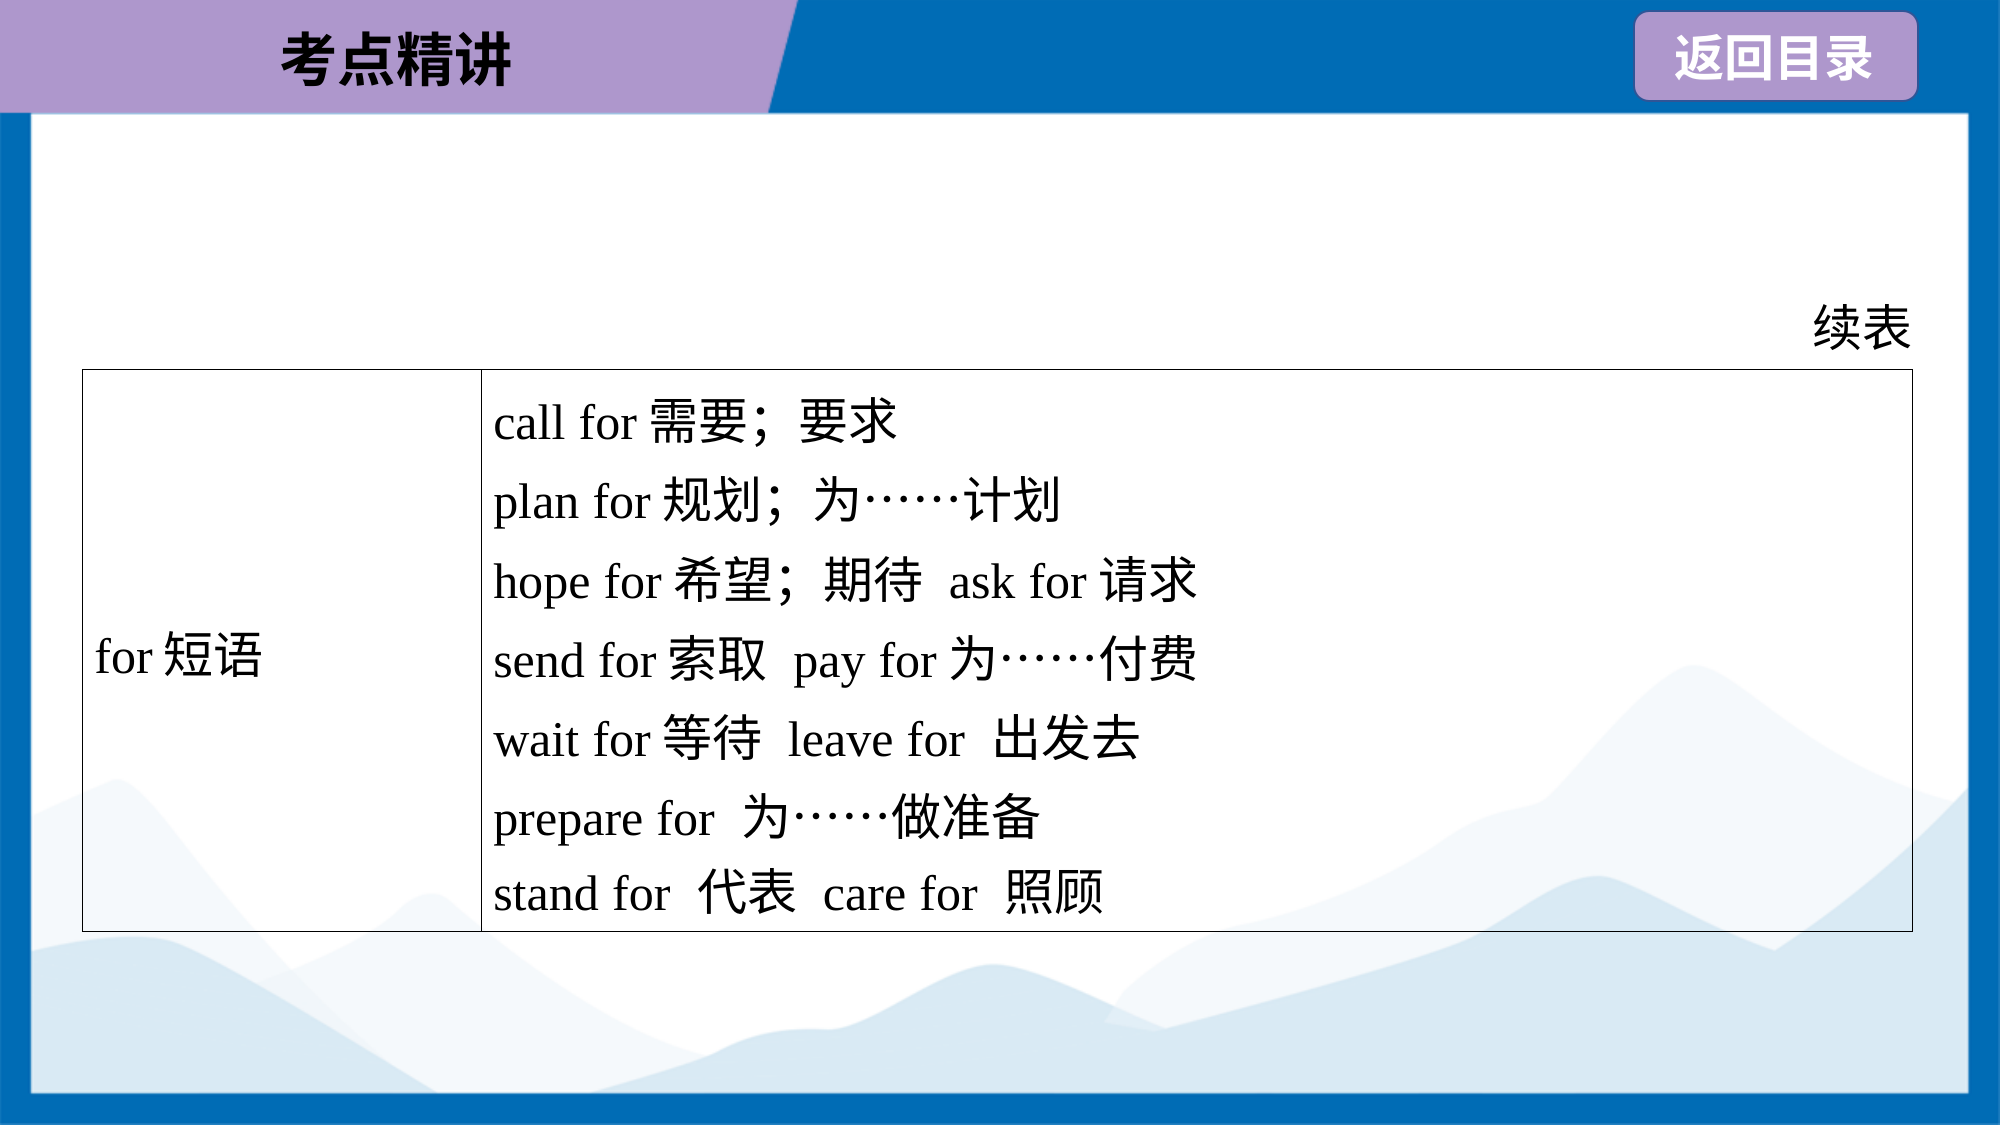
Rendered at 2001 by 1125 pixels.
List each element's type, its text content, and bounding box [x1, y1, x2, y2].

table_header call for需要；要求 plan for规划；为……计划 hope for希望；期待 ask for请求 send for索取 pay for为……付费 wait for等待 leave for 出发去 prepare for 为……做准备 stand for 代表 care for 照顾 [482, 370, 1912, 931]
text_box 续表 [1811, 268, 1913, 356]
picture [0, 0, 2000, 1125]
table_header for短语 [83, 370, 481, 931]
